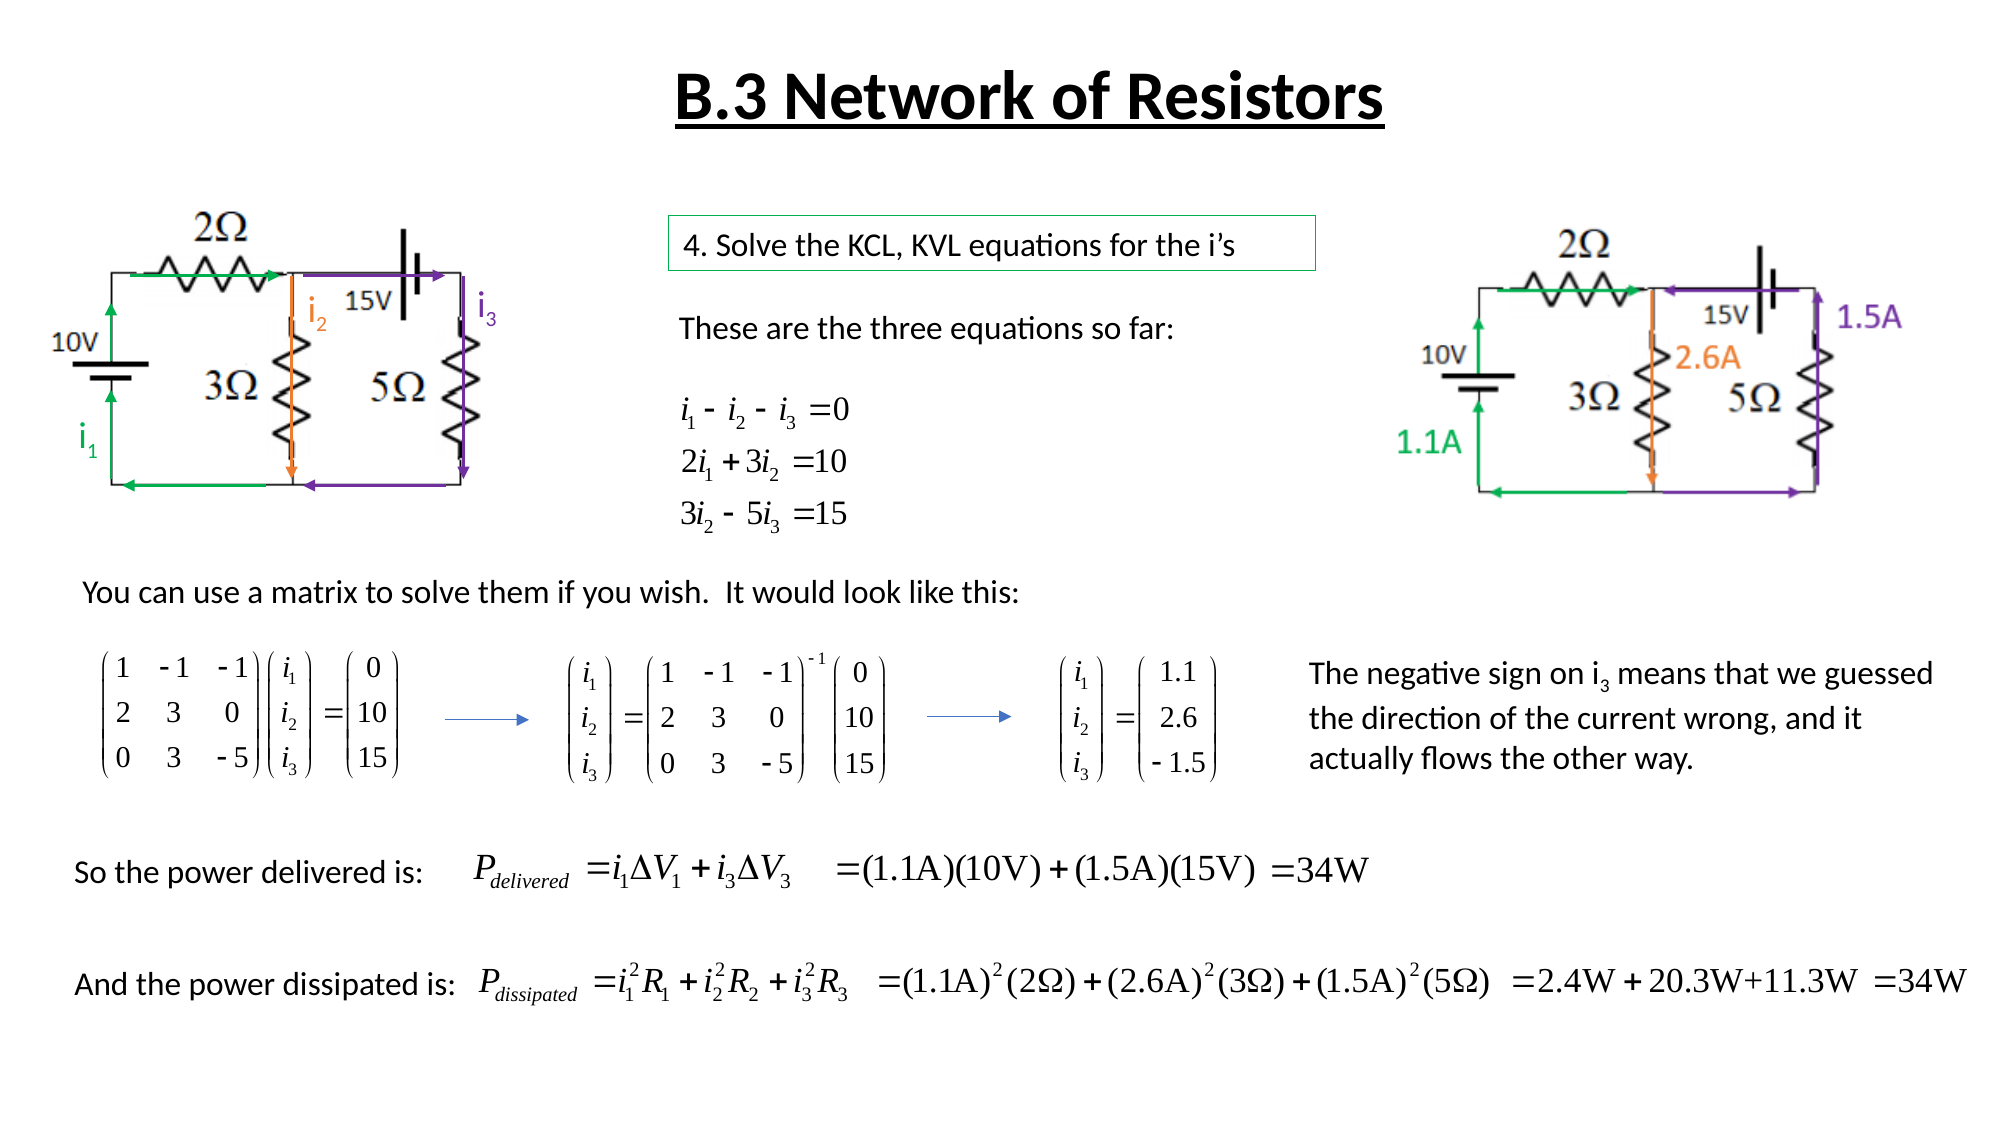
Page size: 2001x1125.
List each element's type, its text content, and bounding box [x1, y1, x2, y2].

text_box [828, 847, 1263, 897]
text_box So the power delivered is: [59, 842, 440, 898]
text_box 4. Solve the KCL, KVL equations for the i’s [668, 215, 1316, 271]
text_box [42, 200, 529, 536]
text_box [1504, 960, 1865, 1002]
text_box And the power dissipated is: [59, 954, 472, 1010]
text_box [1865, 960, 1975, 1002]
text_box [562, 644, 895, 791]
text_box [472, 954, 855, 1014]
picture [1377, 200, 1954, 549]
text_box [1262, 848, 1378, 892]
text_box The negative sign on i3 means that we guessed the direction of the current wrong, and it actually flows the other way. [1293, 643, 1972, 784]
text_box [675, 387, 855, 542]
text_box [96, 644, 407, 786]
text_box B.3 Network of Resistors [659, 52, 1410, 150]
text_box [870, 954, 1497, 1008]
text_box You can use a matrix to solve them if you wish. It would look like this: [67, 562, 1037, 618]
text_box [466, 842, 797, 898]
text_box These are the three equations so far: [664, 298, 1191, 354]
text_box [1053, 649, 1225, 791]
